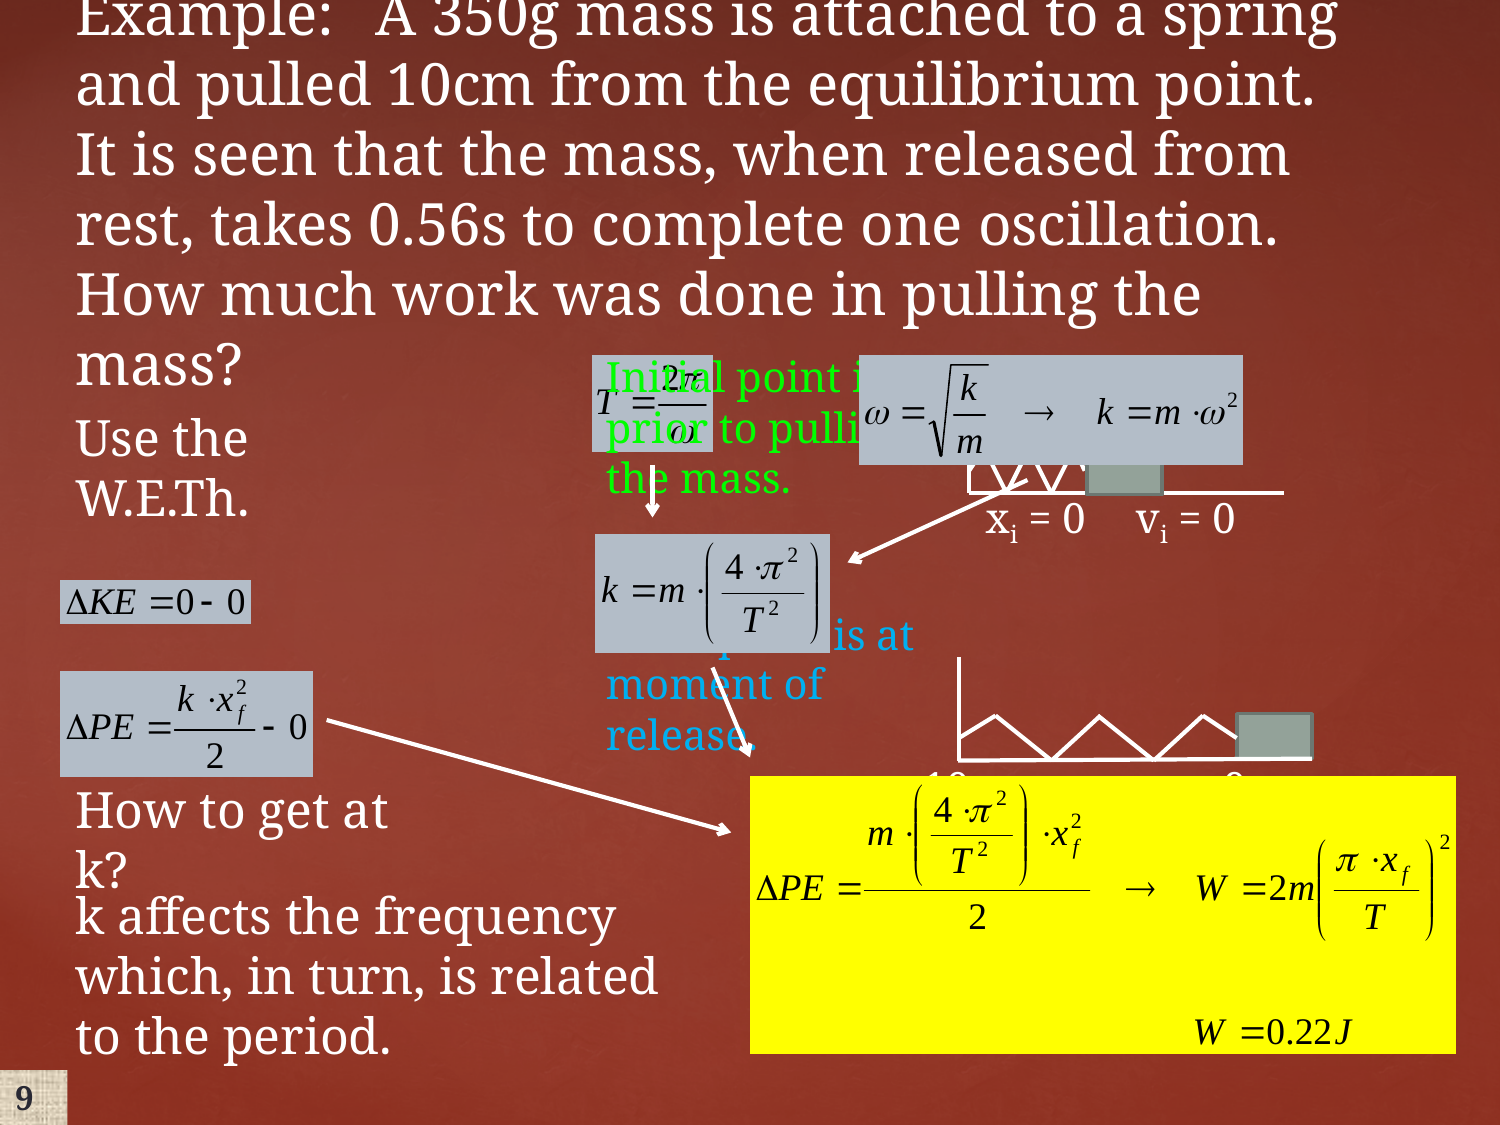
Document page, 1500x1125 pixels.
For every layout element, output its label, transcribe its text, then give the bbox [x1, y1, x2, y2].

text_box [59, 579, 252, 625]
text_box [594, 533, 831, 654]
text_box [326, 719, 732, 833]
text_box 9 [0, 1070, 68, 1125]
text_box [590, 373, 850, 533]
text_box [590, 666, 702, 715]
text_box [846, 479, 1028, 563]
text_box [749, 775, 1457, 1055]
text_box k affects the frequency which, in turn, is related to the period. [60, 952, 713, 1072]
text_box Use the W.E.Th. [59, 451, 435, 534]
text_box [858, 354, 1244, 466]
title Example: A 350g mass is attached to a spring and pulled 10cm from the equilibrium point. It is seen that the mass, when released from rest, takes 0.56s to complete one oscillation. How much work was done in pulling the mass? [60, 60, 1380, 405]
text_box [711, 666, 751, 758]
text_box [755, 652, 1313, 771]
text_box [591, 354, 714, 370]
text_box How to get at k? [59, 823, 435, 906]
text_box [1038, 373, 1285, 557]
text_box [59, 670, 314, 778]
